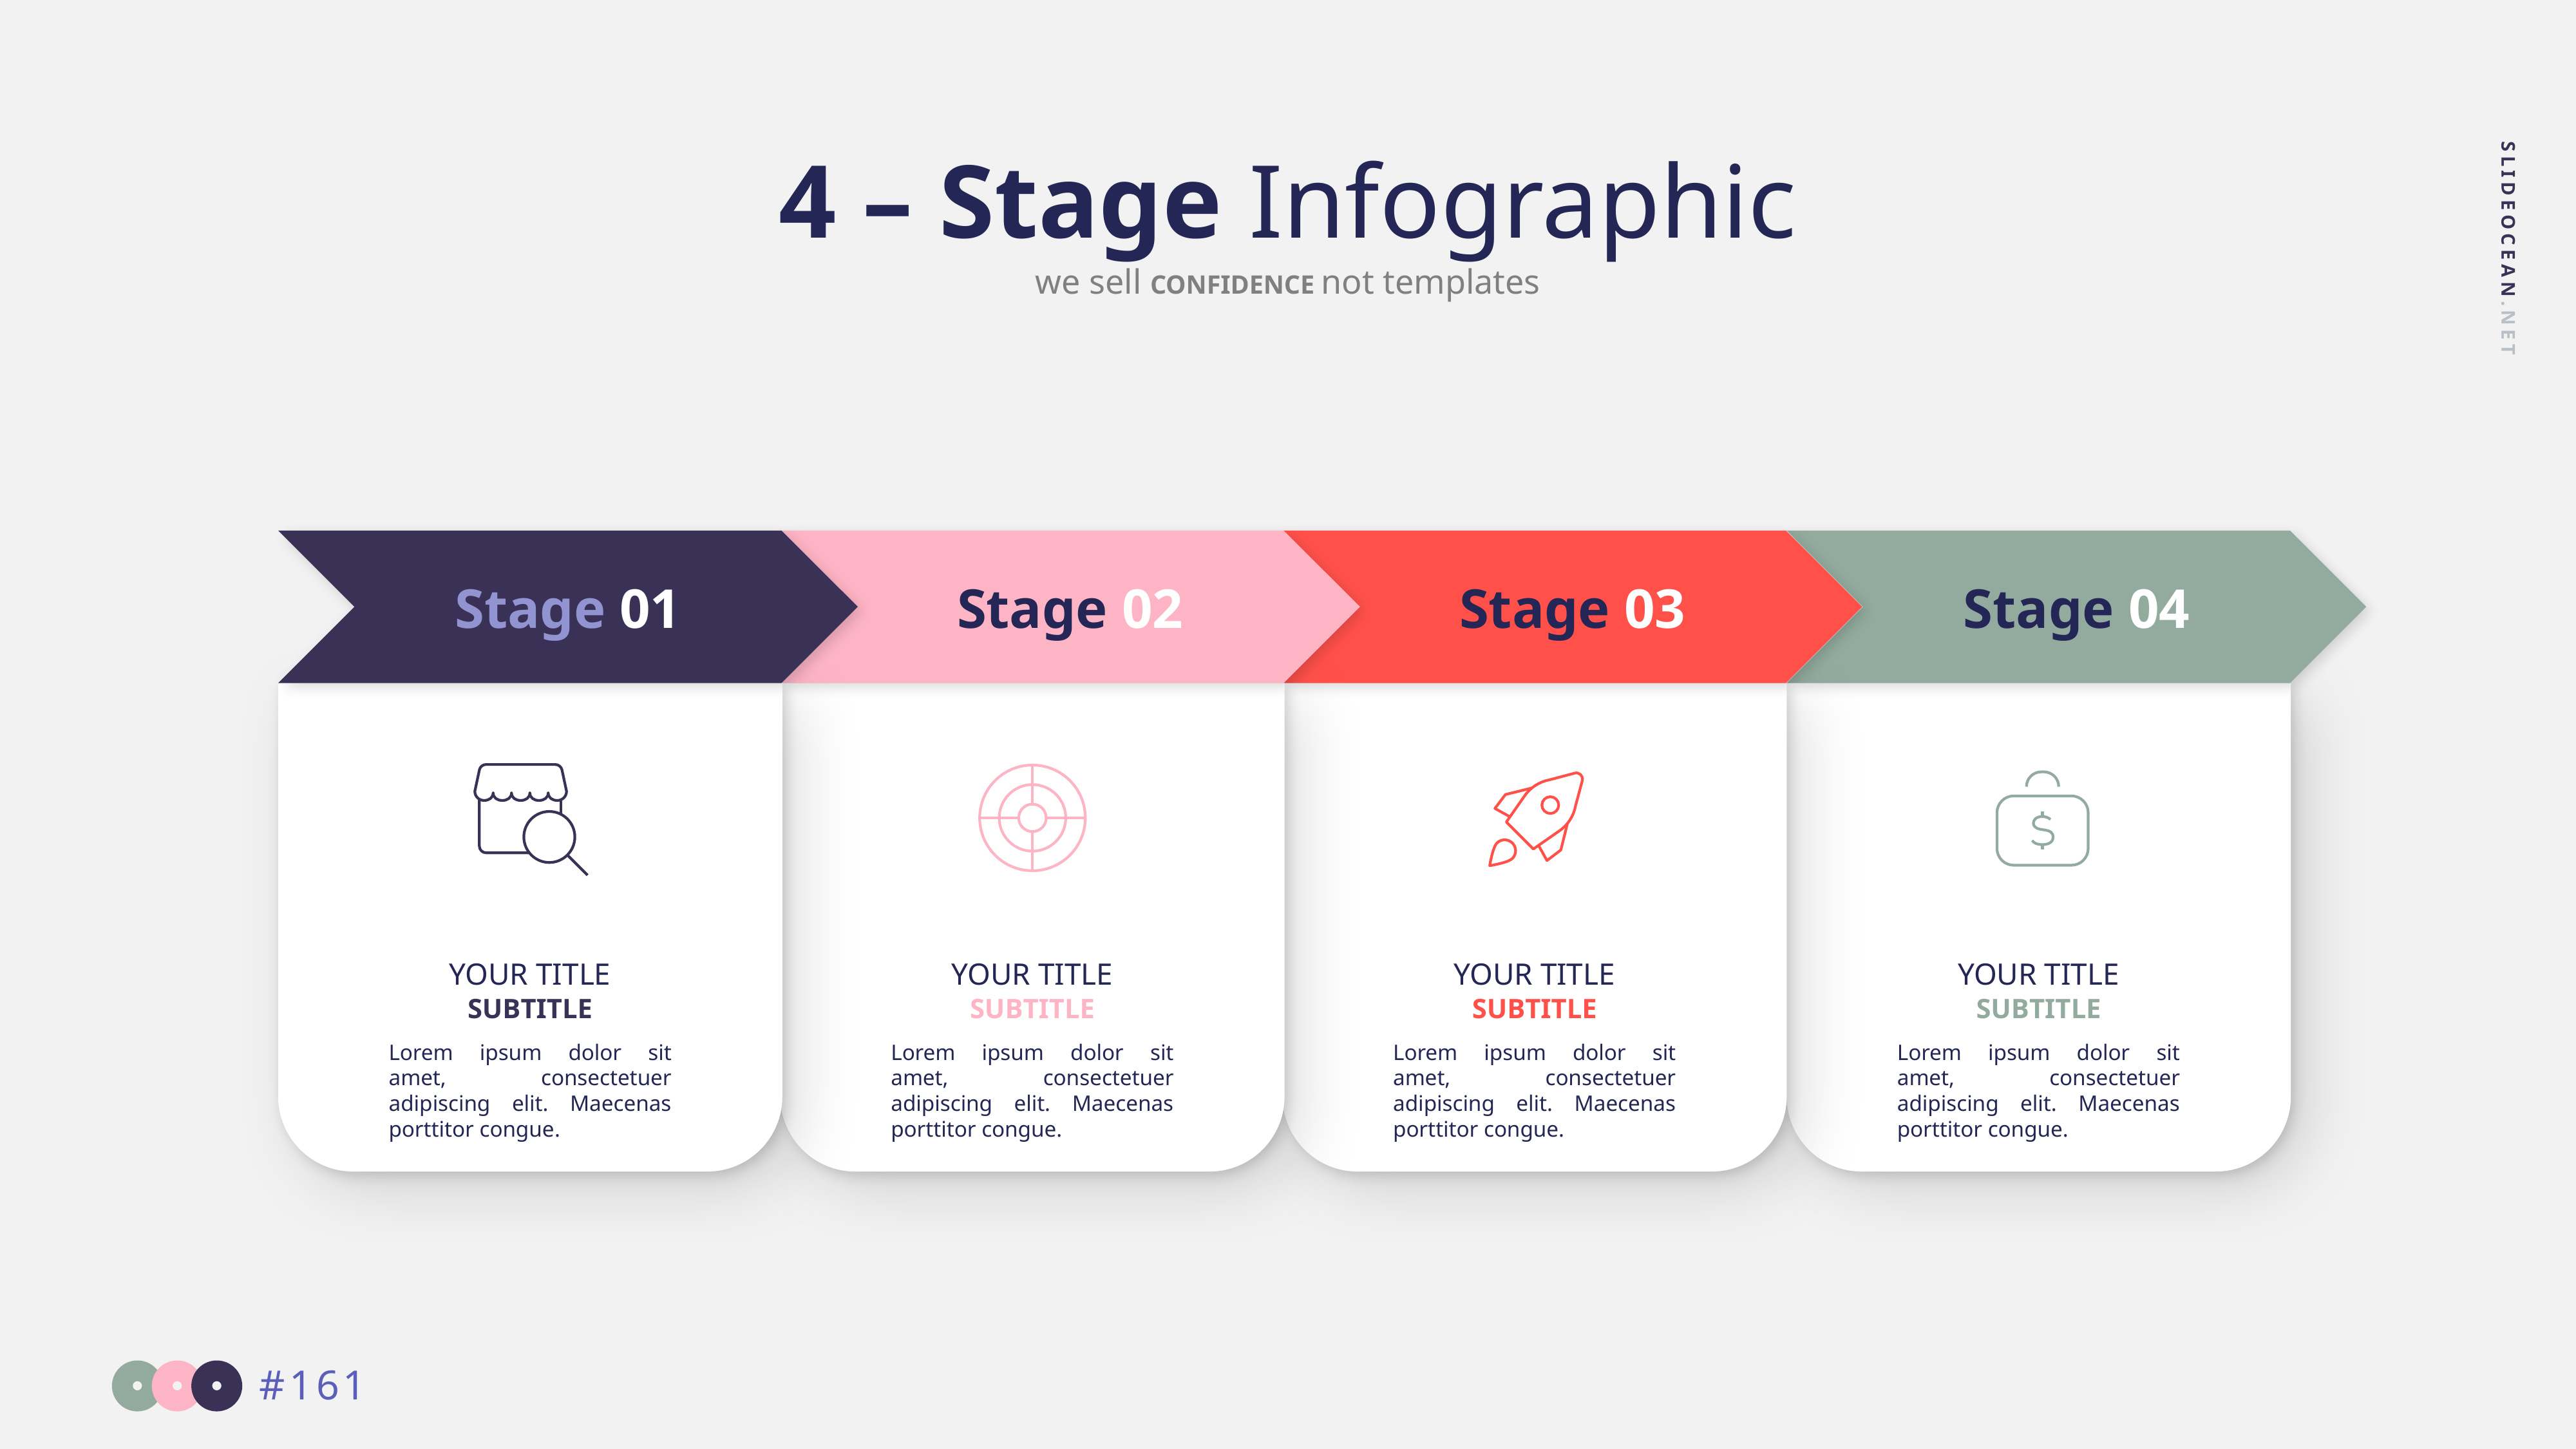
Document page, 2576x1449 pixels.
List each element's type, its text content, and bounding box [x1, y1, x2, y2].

text_box Stage 02 [785, 529, 1361, 683]
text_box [278, 683, 783, 1172]
text_box Stage 04 [1790, 529, 2368, 683]
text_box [1850, 949, 2228, 1122]
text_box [341, 949, 719, 1122]
text_box Stage 01 [276, 529, 860, 685]
text_box #161 [259, 1359, 436, 1408]
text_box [1285, 683, 1787, 1172]
text_box 4 – Stage Infographic [770, 132, 1807, 263]
text_box we sell CONFIDENCE not templates [1026, 255, 1550, 306]
text_box Stage 03 [1287, 529, 1864, 683]
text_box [1346, 949, 1723, 1122]
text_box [1787, 683, 2291, 1172]
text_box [844, 949, 1222, 1122]
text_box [783, 683, 1285, 1172]
